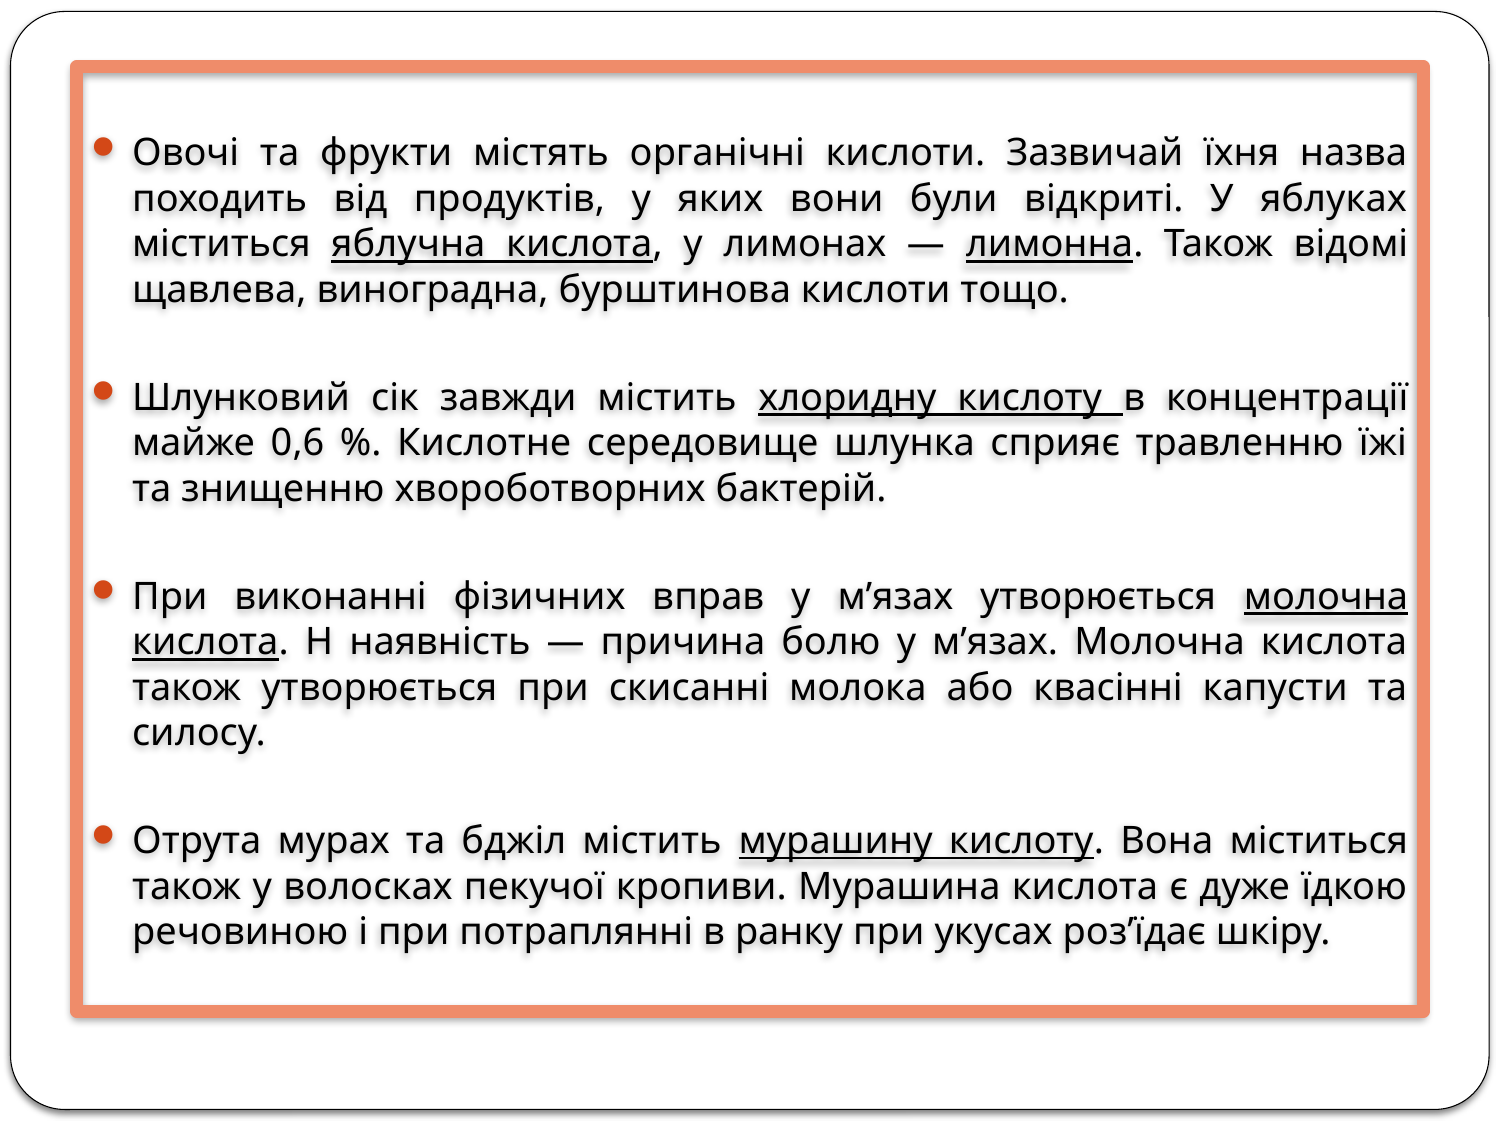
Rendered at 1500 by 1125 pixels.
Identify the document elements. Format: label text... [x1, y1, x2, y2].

list Овочі та фрукти містять органічні кислоти. Зазвичай їхня назва походить від продуктів, у яких вони були відкриті. У яблуках міститься яблучна кислота, у лимонах — лимонна. Також відомі щавлева, виноградна, бурштинова кислоти тощо. Шлунковий сік завжди містить хлоридну кислоту в концентрації майже 0,6 %. Кислотне середовище шлунка сприяє травленню їжі та знищенню хвороботворних бактерій. При виконанні фізичних вправ у м’язах утворюється молочна кислота. H наявність — причина болю у м’язах. Молочна кислота також утворюється при скисанні молока або квасінні капусти та силосу. Отрута мурах та бджіл містить мурашину кислоту. Вона міститься також у волосках пекучої кропиви. Мурашина кислота є дуже їдкою речовиною і при потраплянні в ранку при укусах роз’їдає шкіру. [76, 66, 1424, 1012]
